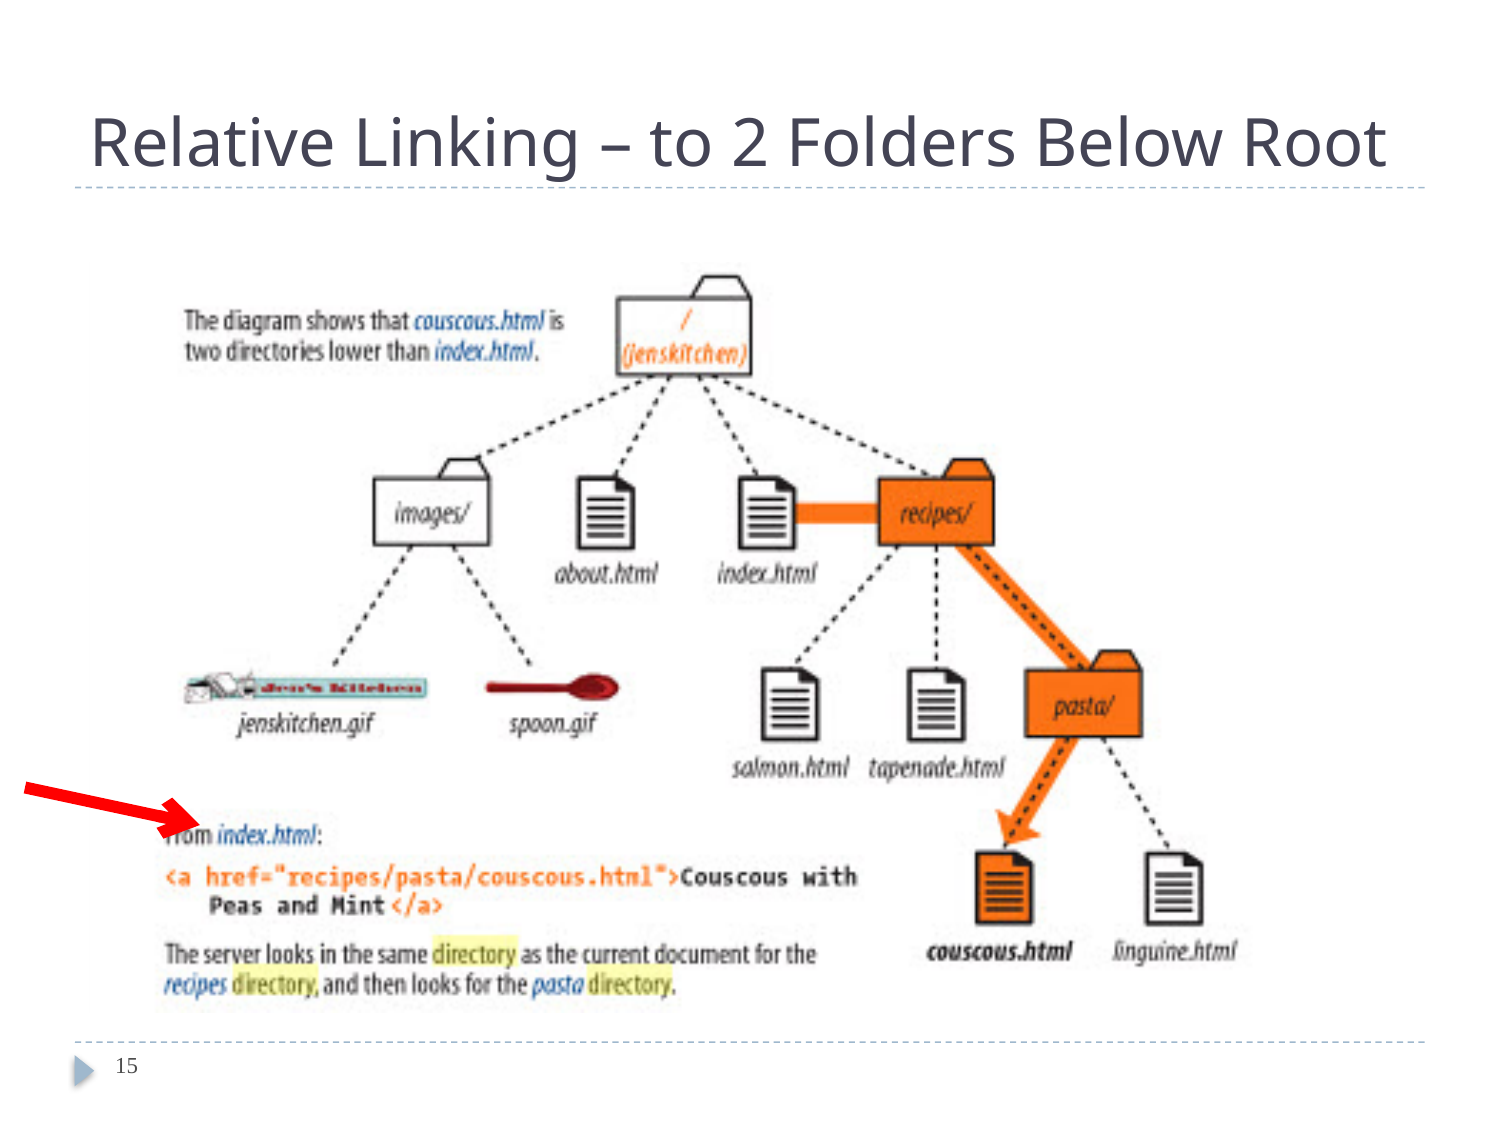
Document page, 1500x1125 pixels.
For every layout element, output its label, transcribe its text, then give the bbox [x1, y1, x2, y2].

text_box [24, 787, 201, 826]
title Relative Linking – to 2 Folders Below Root [75, 24, 1425, 188]
picture [88, 262, 1351, 1014]
list [24, 210, 1475, 1021]
slide_number 15 [100, 1042, 426, 1103]
